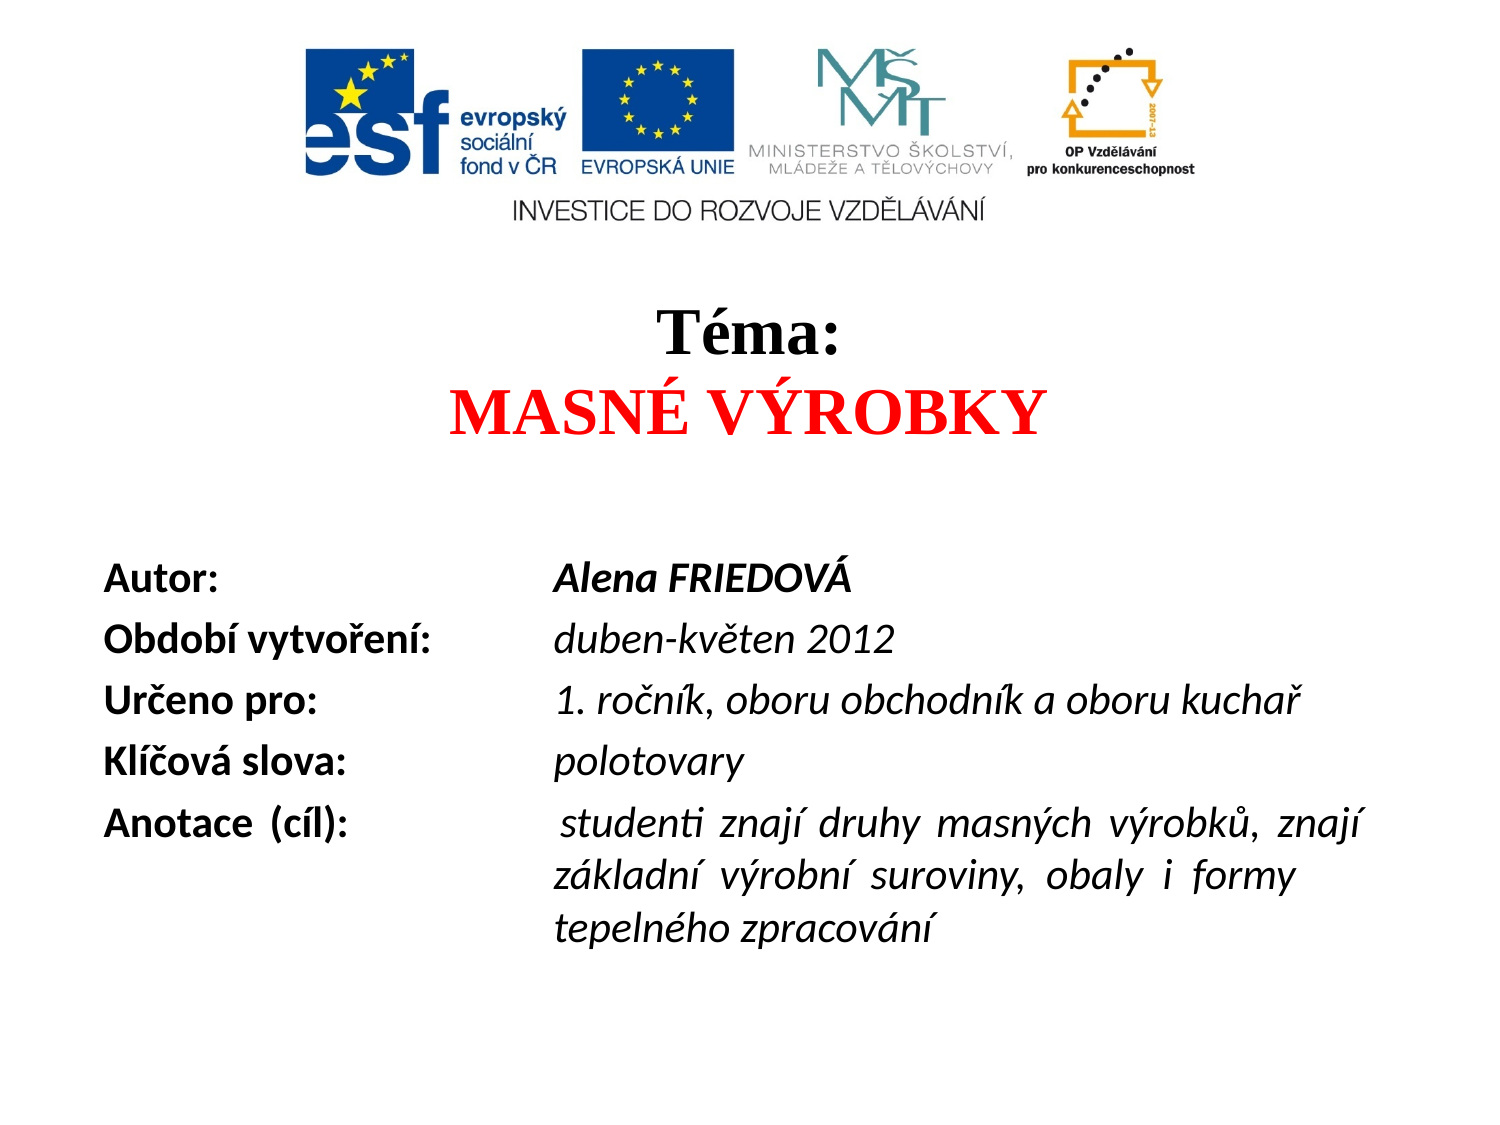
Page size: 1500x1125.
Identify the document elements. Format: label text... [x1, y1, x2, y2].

subtitle Autor: Alena FRIEDOVÁ Období vytvoření: duben-květen 2012 Určeno pro: 1. ročník, oboru obchodník a oboru kuchař Klíčová slova: polotovary Anotace (cíl): studenti znají druhy masných výrobků, znají základní výrobní suroviny, obaly i formy tepelného zpracování [88, 479, 1376, 1024]
picture [277, 30, 1223, 238]
title Téma: MASNÉ VÝROBKY [112, 278, 1388, 457]
